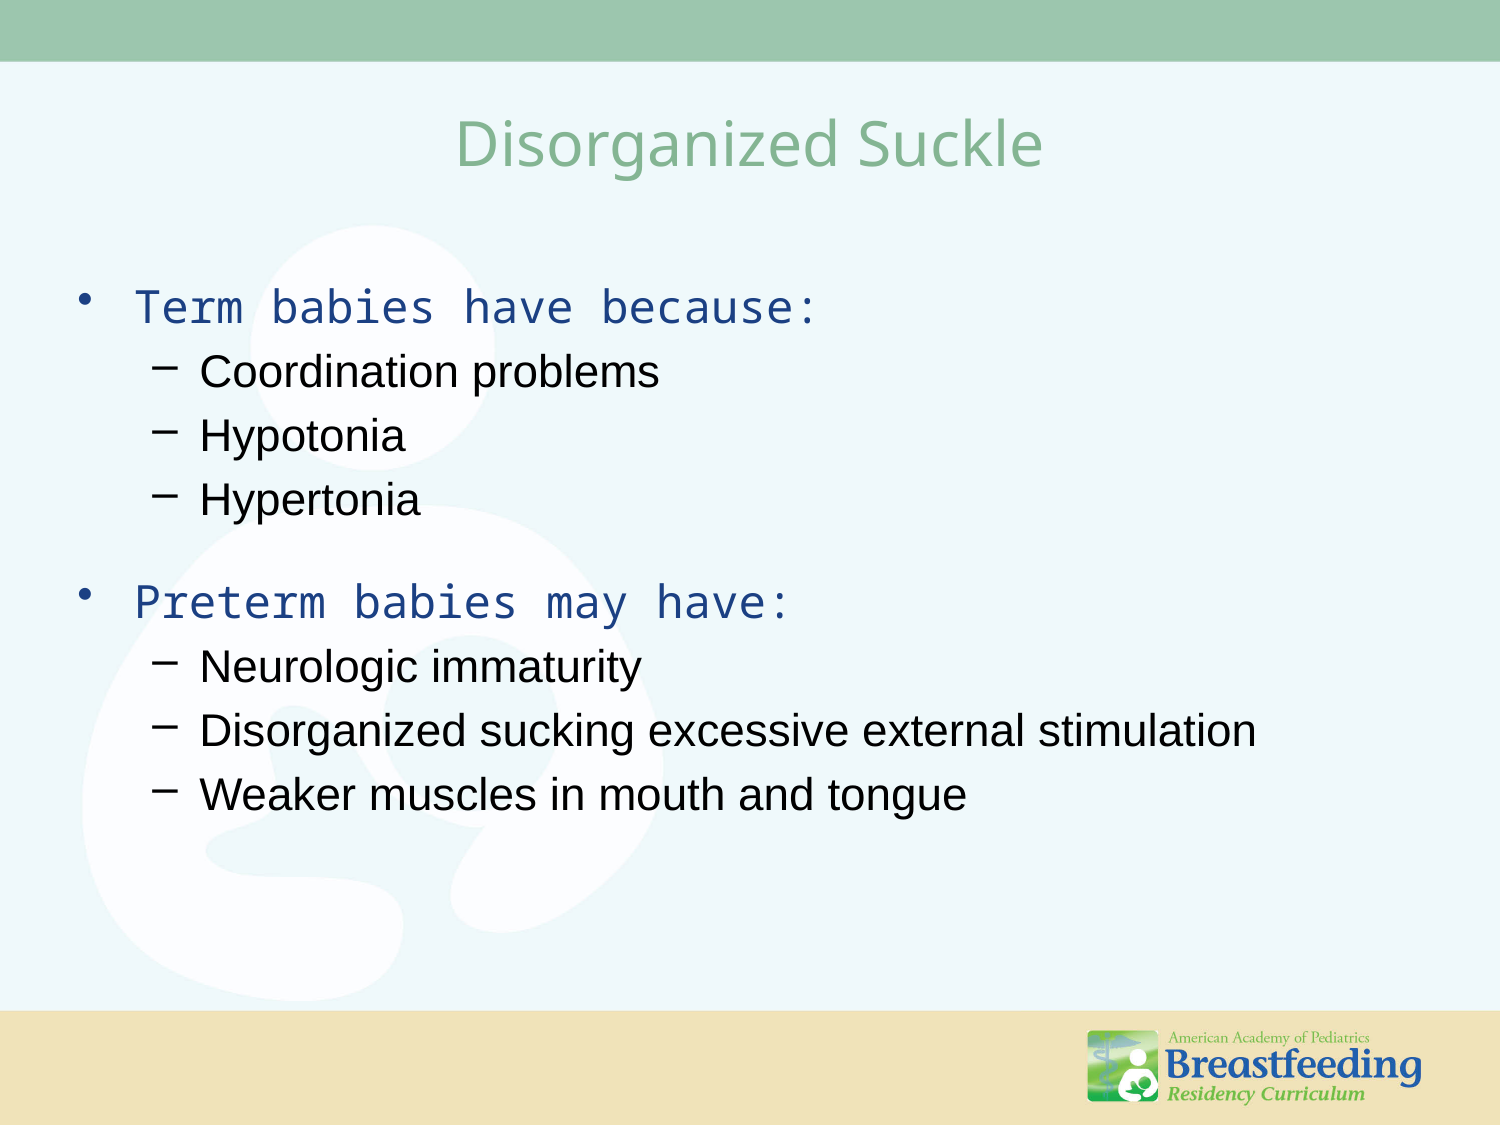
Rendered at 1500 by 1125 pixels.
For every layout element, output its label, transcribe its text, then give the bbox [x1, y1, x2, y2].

picture [0, 0, 1500, 1125]
title Disorganized Suckle [74, 62, 1426, 221]
list Term babies have because: Coordination problems Hypotonia Hypertonia Preterm babies may have: Neurologic immaturity Disorganized sucking excessive external stimulation Weaker muscles in mouth and tongue [62, 269, 1413, 1013]
